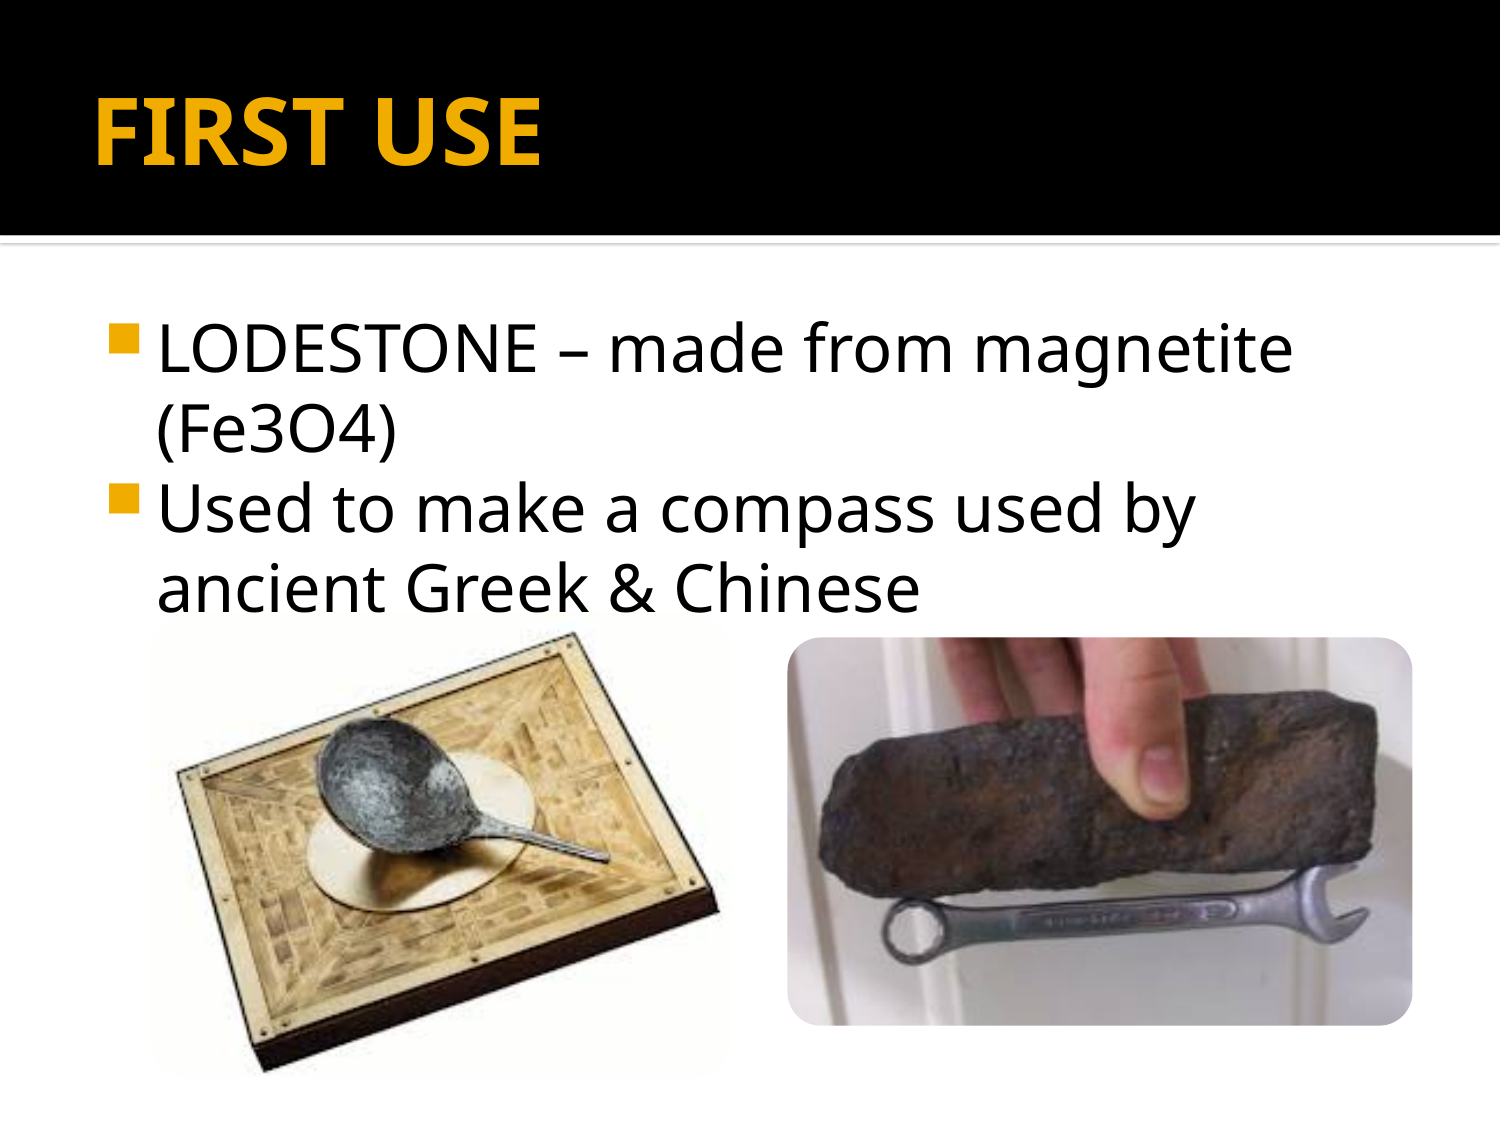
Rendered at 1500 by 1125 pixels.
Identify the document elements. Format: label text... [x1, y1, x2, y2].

picture [149, 612, 732, 1078]
list LODESTONE – made from magnetite (Fe3O4) Used to make a compass used by ancient Greek & Chinese [75, 291, 1425, 1050]
picture [787, 637, 1413, 1026]
title FIRST USE [75, 25, 1425, 231]
